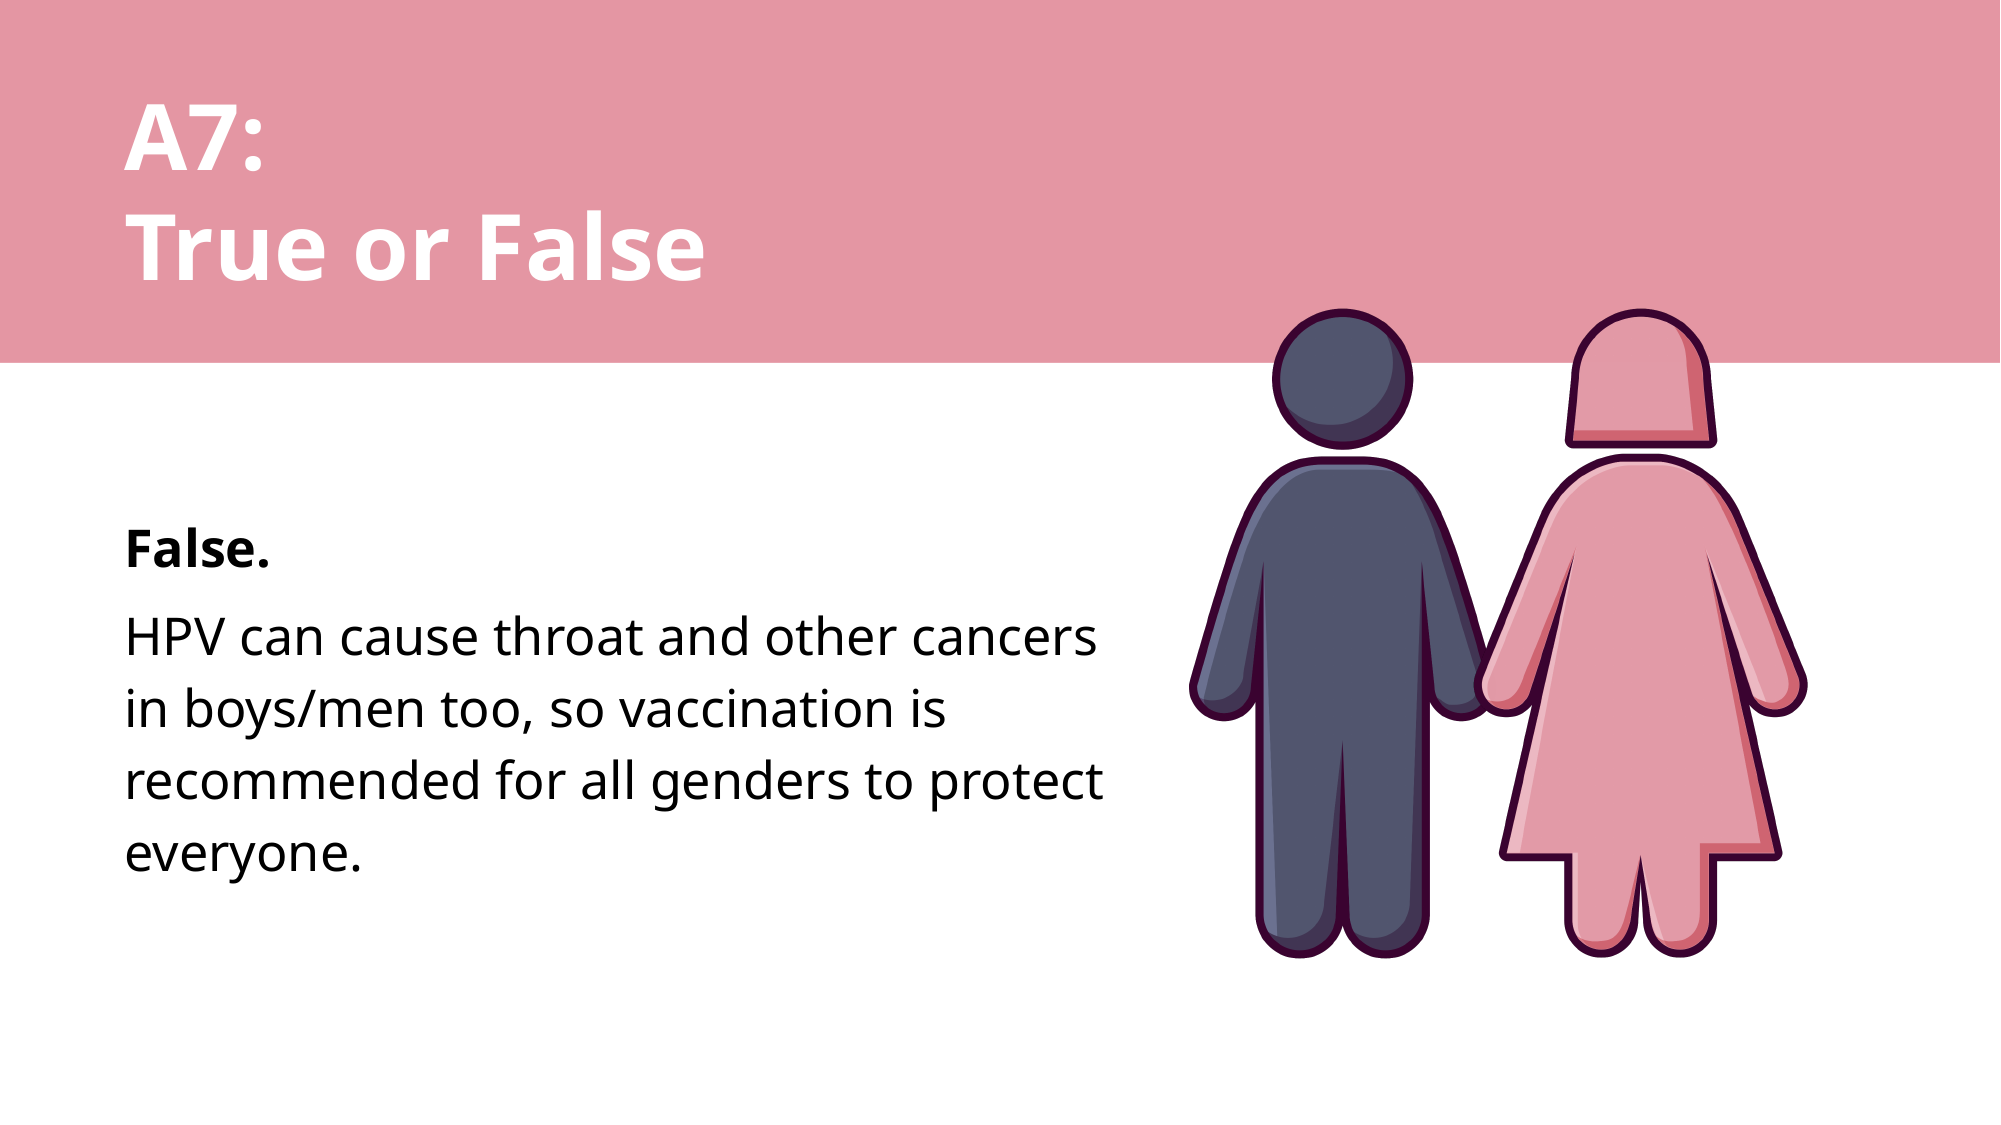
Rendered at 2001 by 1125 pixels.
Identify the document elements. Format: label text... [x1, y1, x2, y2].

text_box False. HPV can cause throat and other cancers in boys/men too, so vaccination is recommended for all genders to protect everyone. [109, 498, 1120, 963]
picture [0, 0, 2000, 1044]
